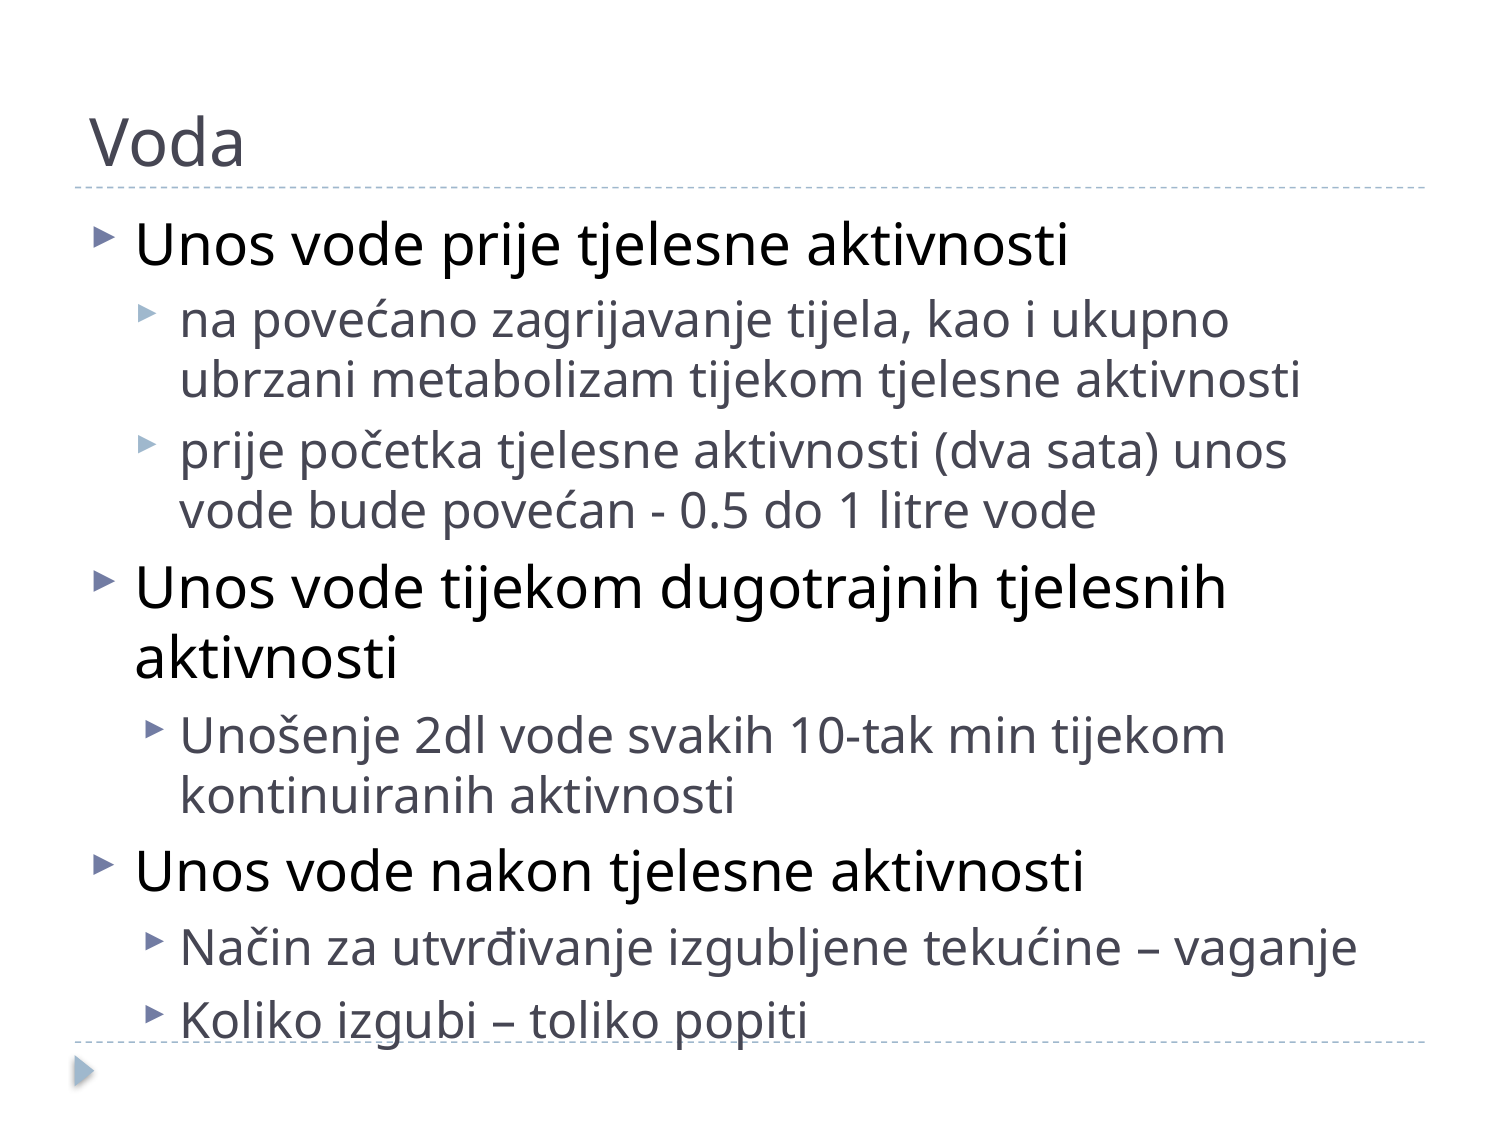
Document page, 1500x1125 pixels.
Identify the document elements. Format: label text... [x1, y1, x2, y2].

list Unos vode prije tjelesne aktivnosti na povećano zagrijavanje tijela, kao i ukupno ubrzani metabolizam tijekom tjelesne aktivnosti prije početka tjelesne aktivnosti (dva sata) unos vode bude povećan - 0.5 do 1 litre vode Unos vode tijekom dugotrajnih tjelesnih aktivnosti Unošenje 2dl vode svakih 10-tak min tijekom kontinuiranih aktivnosti Unos vode nakon tjelesne aktivnosti Način za utvrđivanje izgubljene tekućine – vaganje Koliko izgubi – toliko popiti [75, 200, 1425, 1010]
title Voda [75, 24, 1425, 188]
